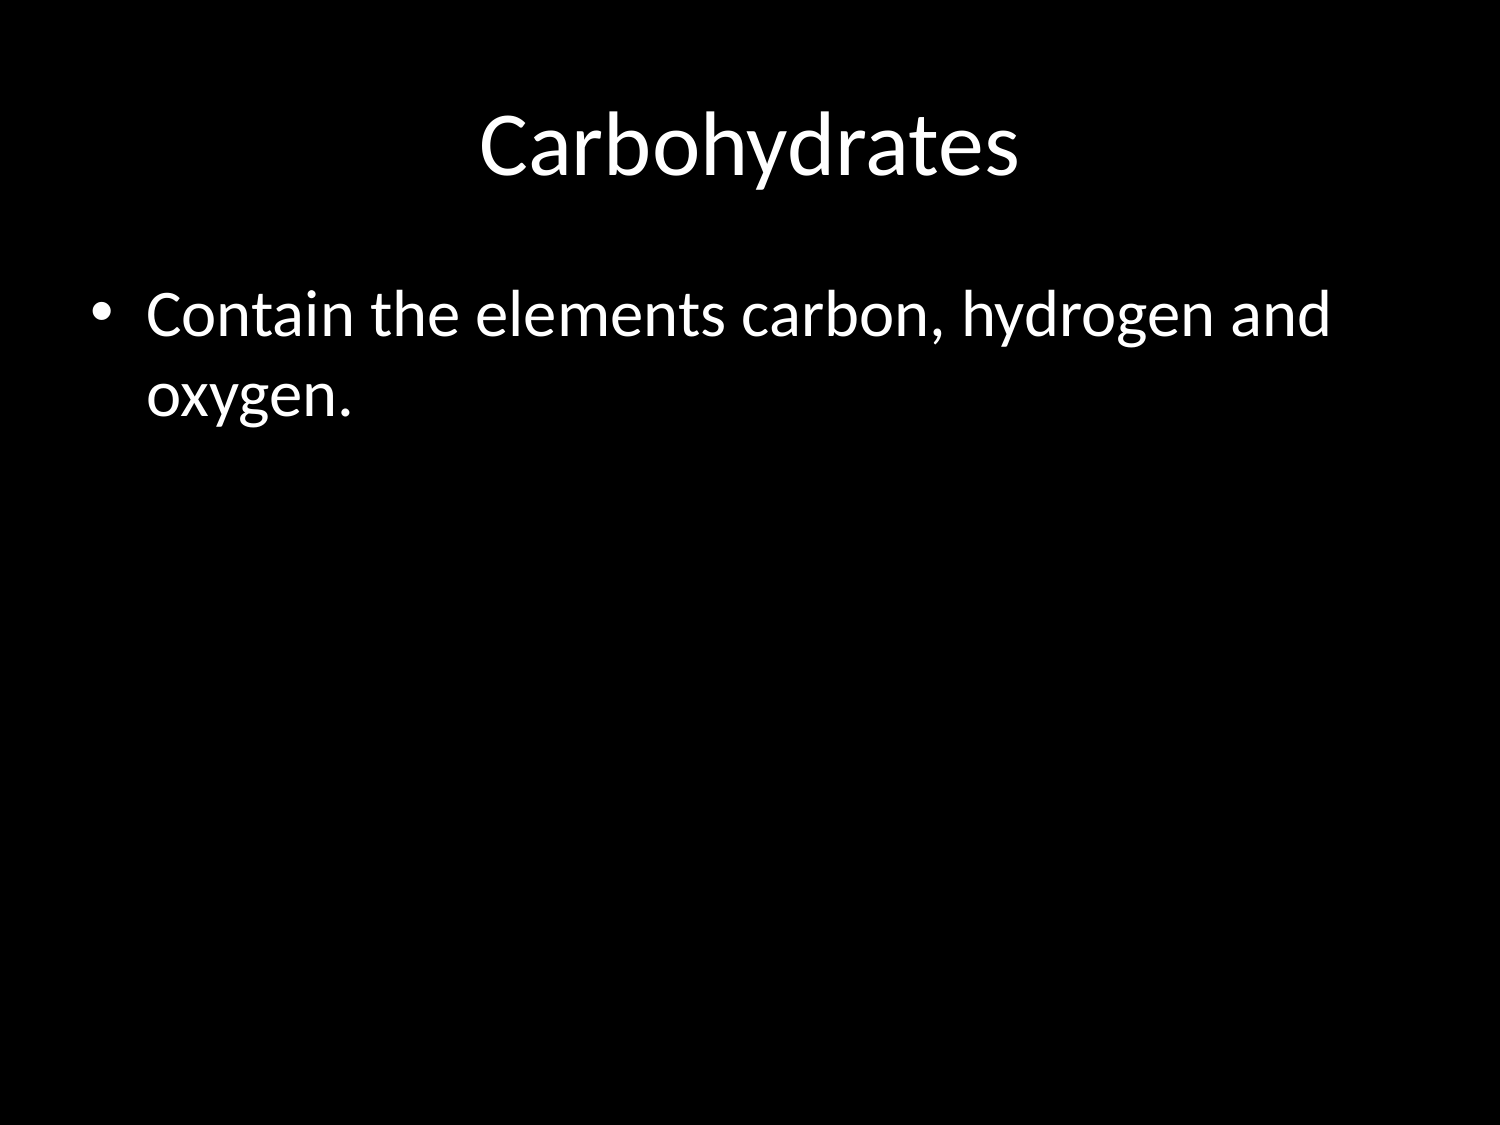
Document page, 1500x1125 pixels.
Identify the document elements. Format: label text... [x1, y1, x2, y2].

list Contain the elements carbon, hydrogen and oxygen. [75, 262, 1425, 446]
title Carbohydrates [75, 45, 1425, 233]
